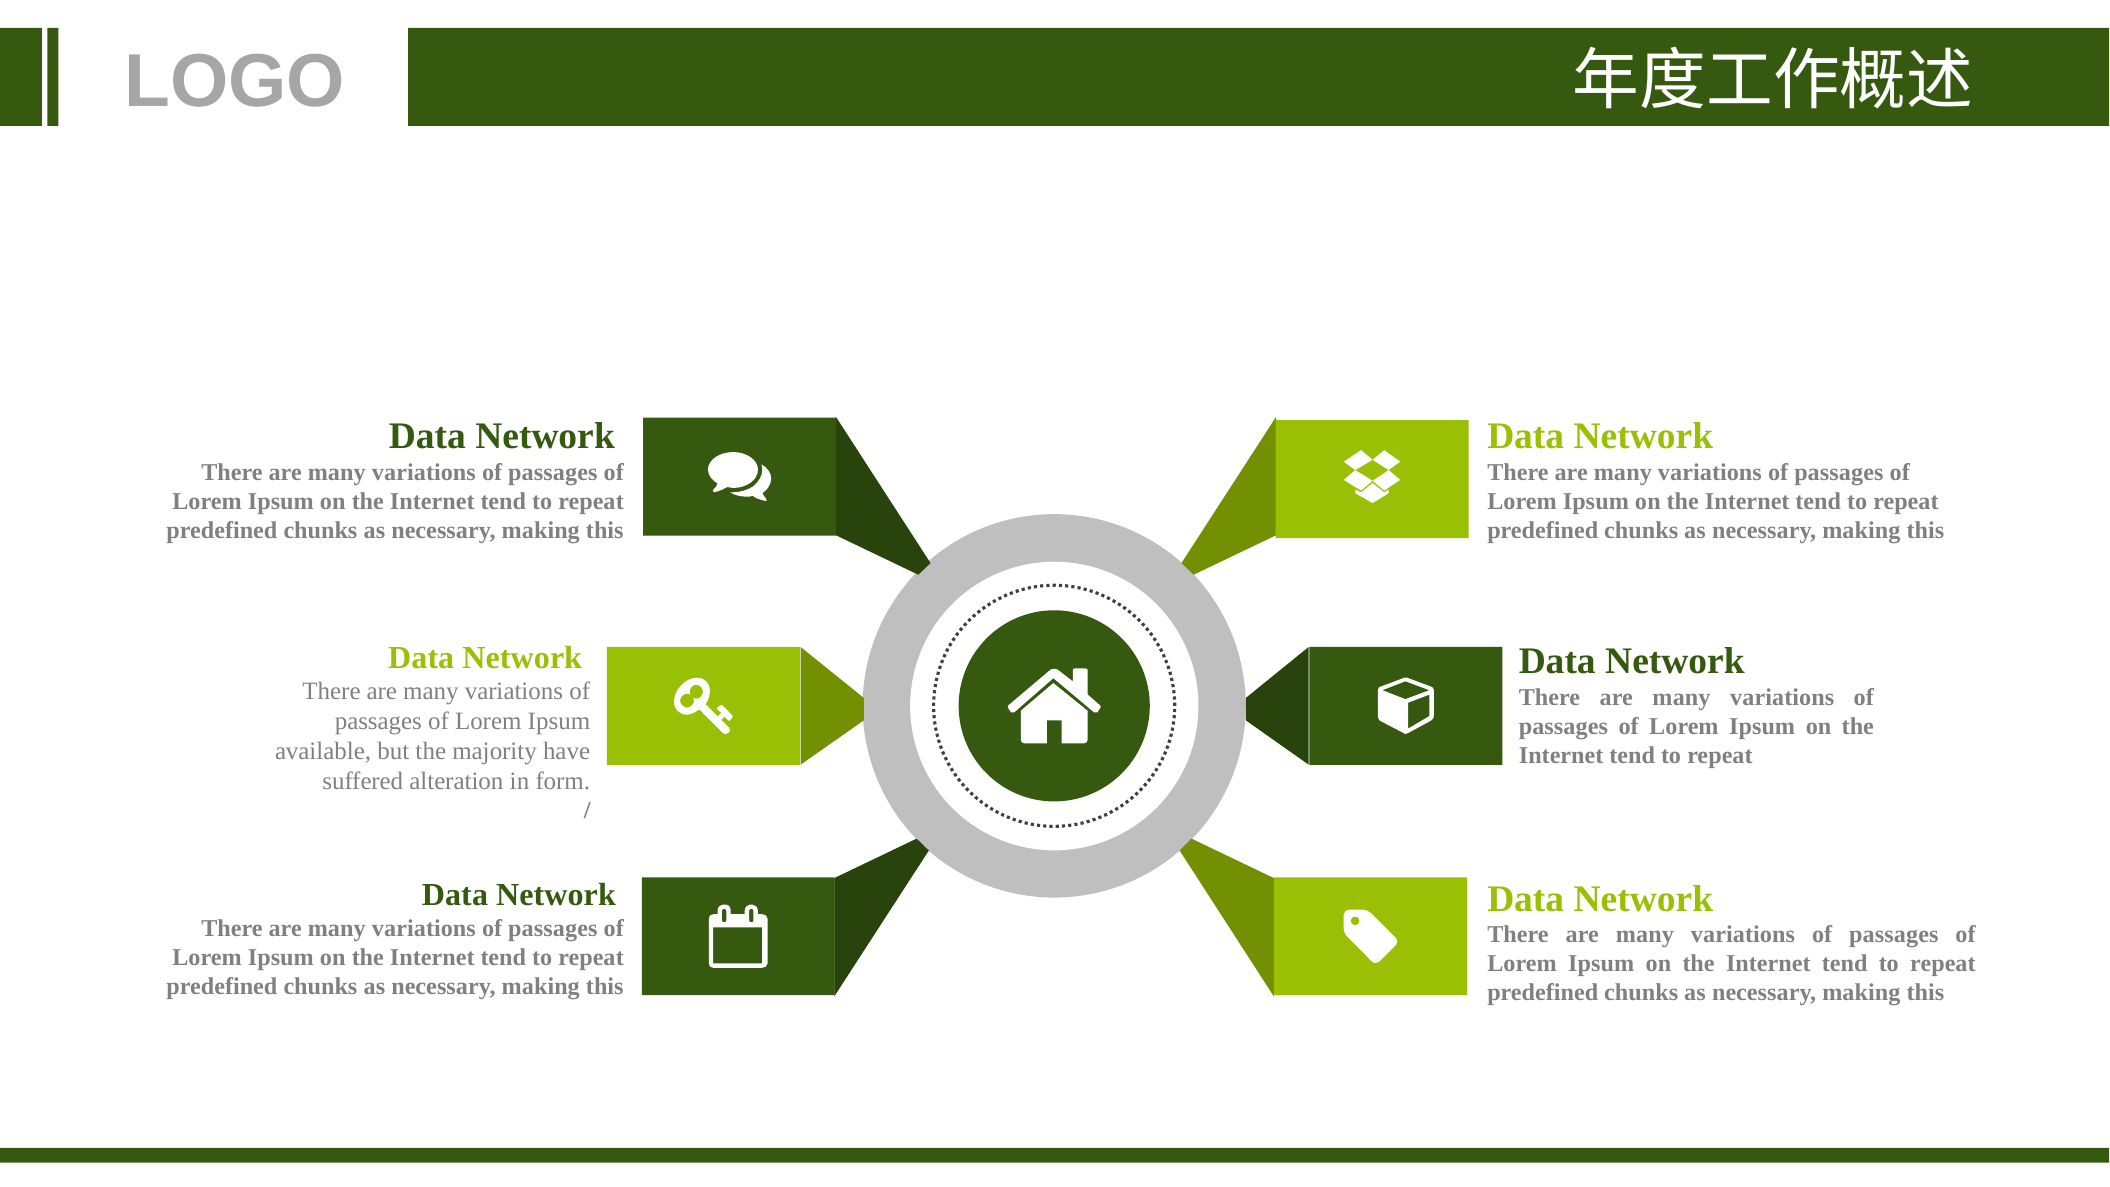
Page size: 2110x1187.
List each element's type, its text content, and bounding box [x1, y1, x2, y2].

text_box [933, 585, 1175, 827]
text_box 年度工作概述 [1557, 28, 1989, 124]
text_box Data Network There are many variations of passages of Lorem Ipsum on the Internet tend to repeat predefined chunks as necessary, making this [1472, 403, 1992, 551]
text_box Data Network There are many variations of passages of Lorem Ipsum on the Internet tend to repeat [1504, 628, 1890, 776]
text_box LOGO [78, 31, 391, 122]
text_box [1181, 416, 1469, 575]
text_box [862, 514, 1246, 898]
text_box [641, 838, 929, 997]
text_box Data Network There are many variations of passages of Lorem Ipsum available, but the majority have suffered alteration in form. / [219, 628, 606, 831]
text_box Data Network There are many variations of passages of Lorem Ipsum on the Internet tend to repeat predefined chunks as necessary, making this [120, 403, 640, 551]
text_box [46, 27, 59, 127]
text_box [0, 1147, 2110, 1164]
text_box [407, 27, 2110, 127]
text_box Data Network There are many variations of passages of Lorem Ipsum on the Internet tend to repeat predefined chunks as necessary, making this [120, 866, 640, 1007]
text_box [0, 27, 43, 127]
text_box Data Network There are many variations of passages of Lorem Ipsum on the Internet tend to repeat predefined chunks as necessary, making this [1472, 866, 1992, 1013]
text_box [606, 646, 864, 765]
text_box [643, 416, 931, 575]
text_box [1179, 838, 1467, 997]
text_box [1245, 646, 1503, 765]
